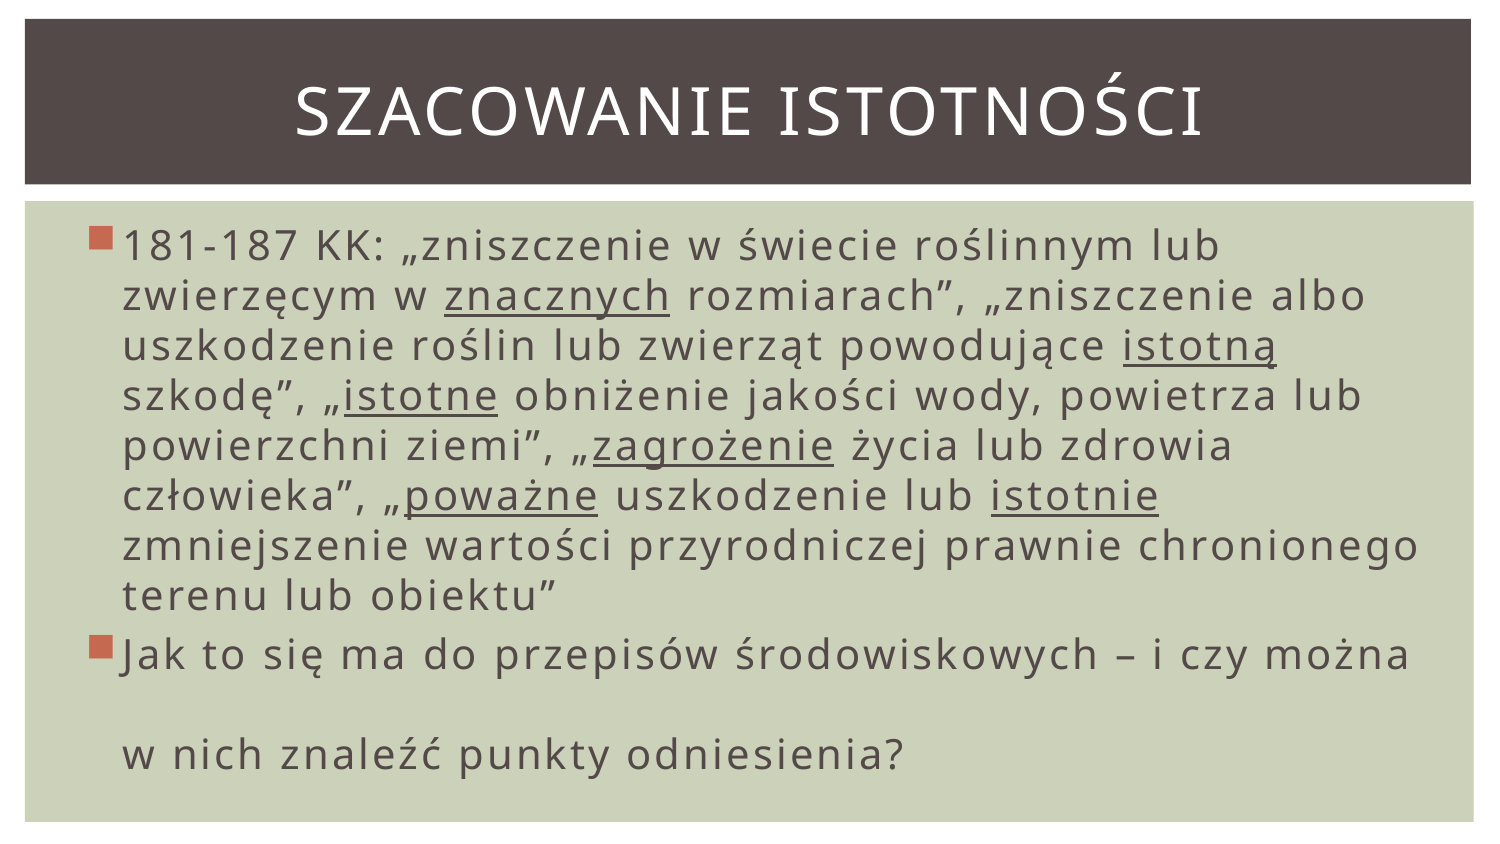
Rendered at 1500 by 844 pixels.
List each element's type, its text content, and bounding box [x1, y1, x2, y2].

list 181-187 KK: „zniszczenie w świecie roślinnym lub zwierzęcym w znacznych rozmiarach”, „zniszczenie albo uszkodzenie roślin lub zwierząt powodujące istotną szkodę”, „istotne obniżenie jakości wody, powietrza lub powierzchni ziemi”, „zagrożenie życia lub zdrowia człowieka”, „poważne uszkodzenie lub istotnie zmniejszenie wartości przyrodniczej prawnie chronionego terenu lub obiektu” Jak to się ma do przepisów środowiskowych – i czy można w nich znaleźć punkty odniesienia? [62, 211, 1442, 754]
title Szacowanie istotności [62, 43, 1438, 174]
